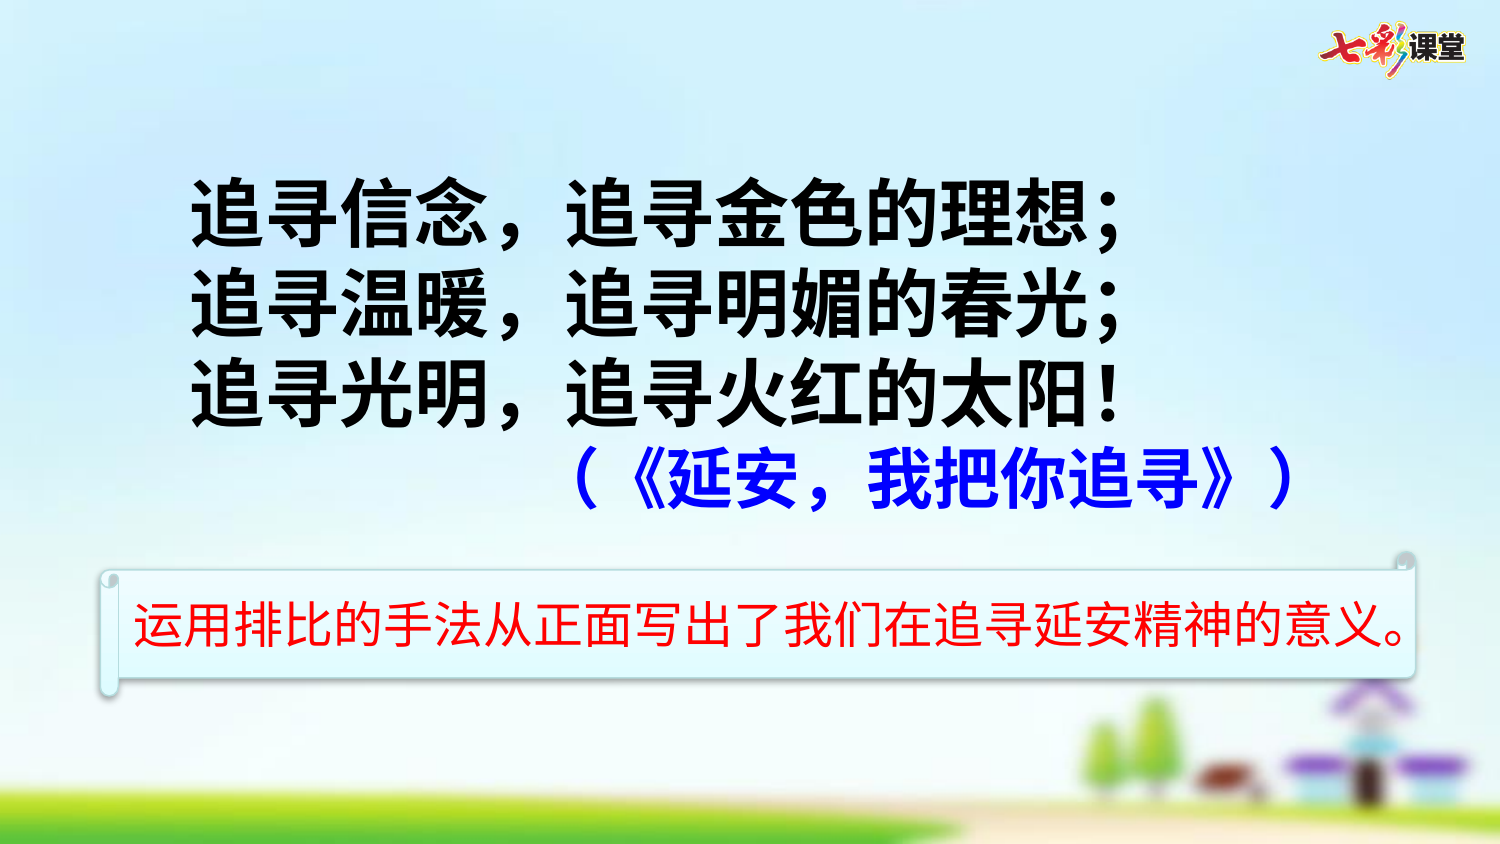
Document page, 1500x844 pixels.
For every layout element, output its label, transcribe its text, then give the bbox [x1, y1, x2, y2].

text_box 追寻信念，追寻金色的理想； 追寻温暖，追寻明媚的春光； 追寻光明，追寻火红的太阳！ （《延安，我把你追寻》） [174, 159, 1365, 525]
text_box 运用排比的手法从正面写出了我们在追寻延安精神的意义。 [99, 551, 1417, 697]
picture [0, 0, 1500, 844]
